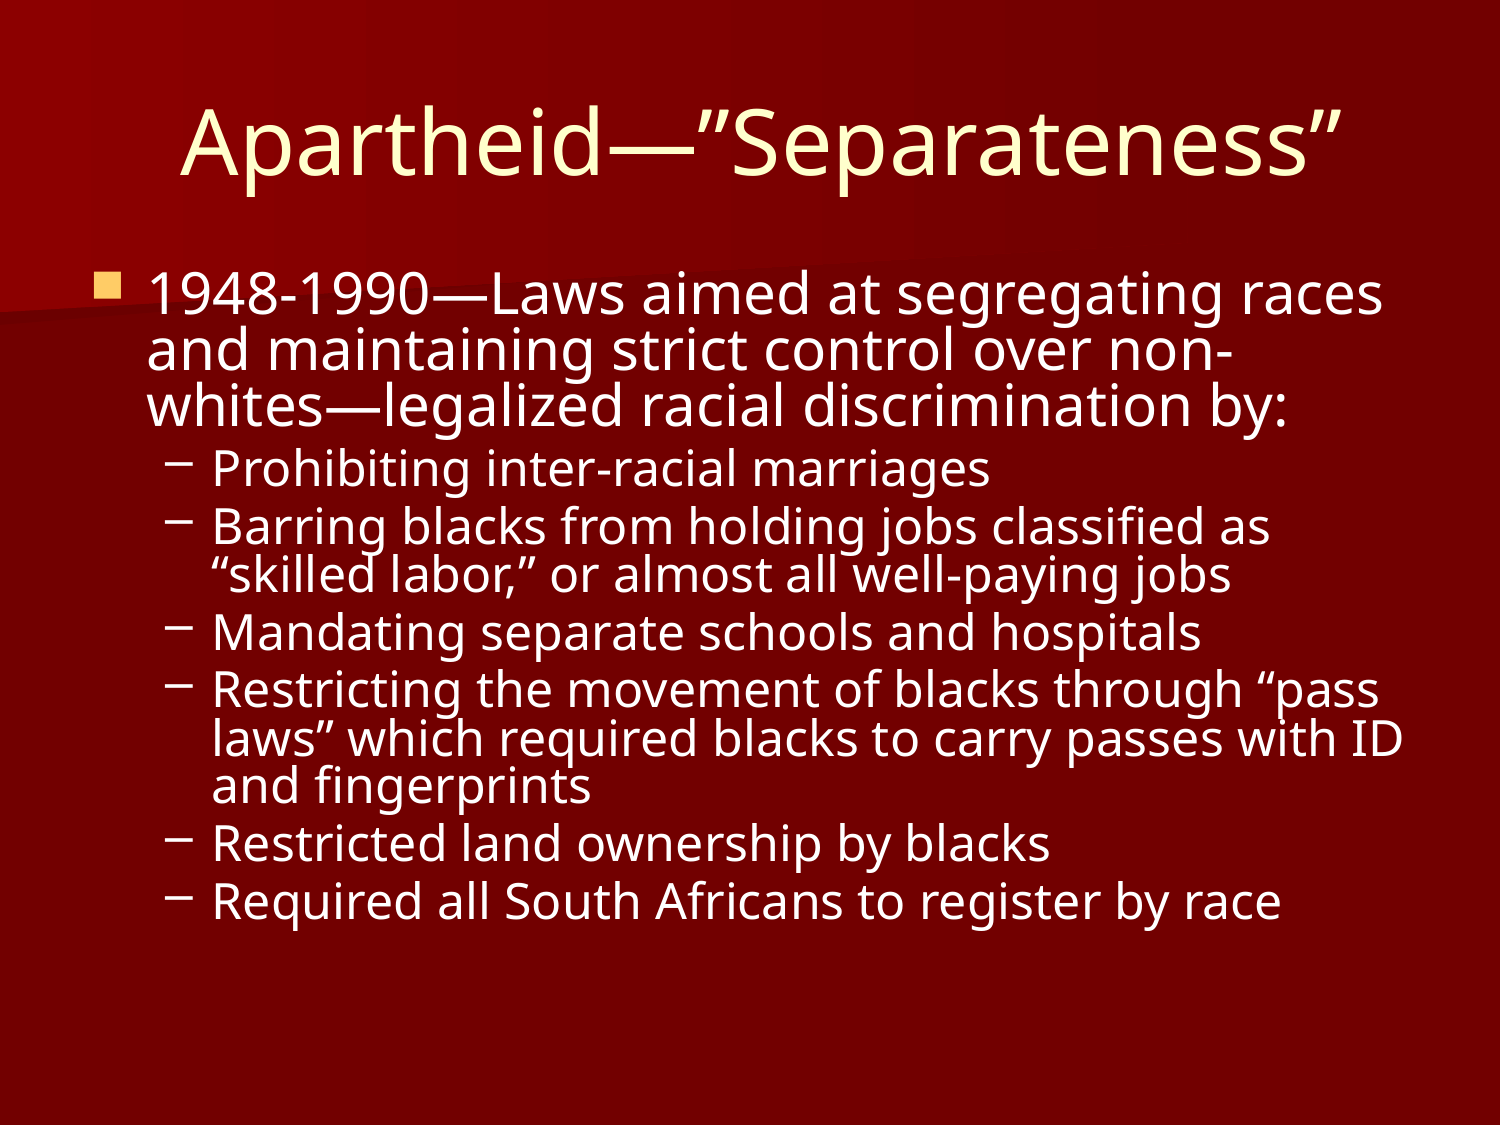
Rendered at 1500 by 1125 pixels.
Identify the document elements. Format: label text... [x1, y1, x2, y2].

title Apartheid—”Separateness” [74, 44, 1426, 233]
list 1948-1990—Laws aimed at segregating races and maintaining strict control over non-whites—legalized racial discrimination by: Prohibiting inter-racial marriages Barring blacks from holding jobs classified as “skilled labor,” or almost all well-paying jobs Mandating separate schools and hospitals Restricting the movement of blacks through “pass laws” which required blacks to carry passes with ID and fingerprints Restricted land ownership by blacks Required all South Africans to register by race [74, 262, 1426, 1001]
